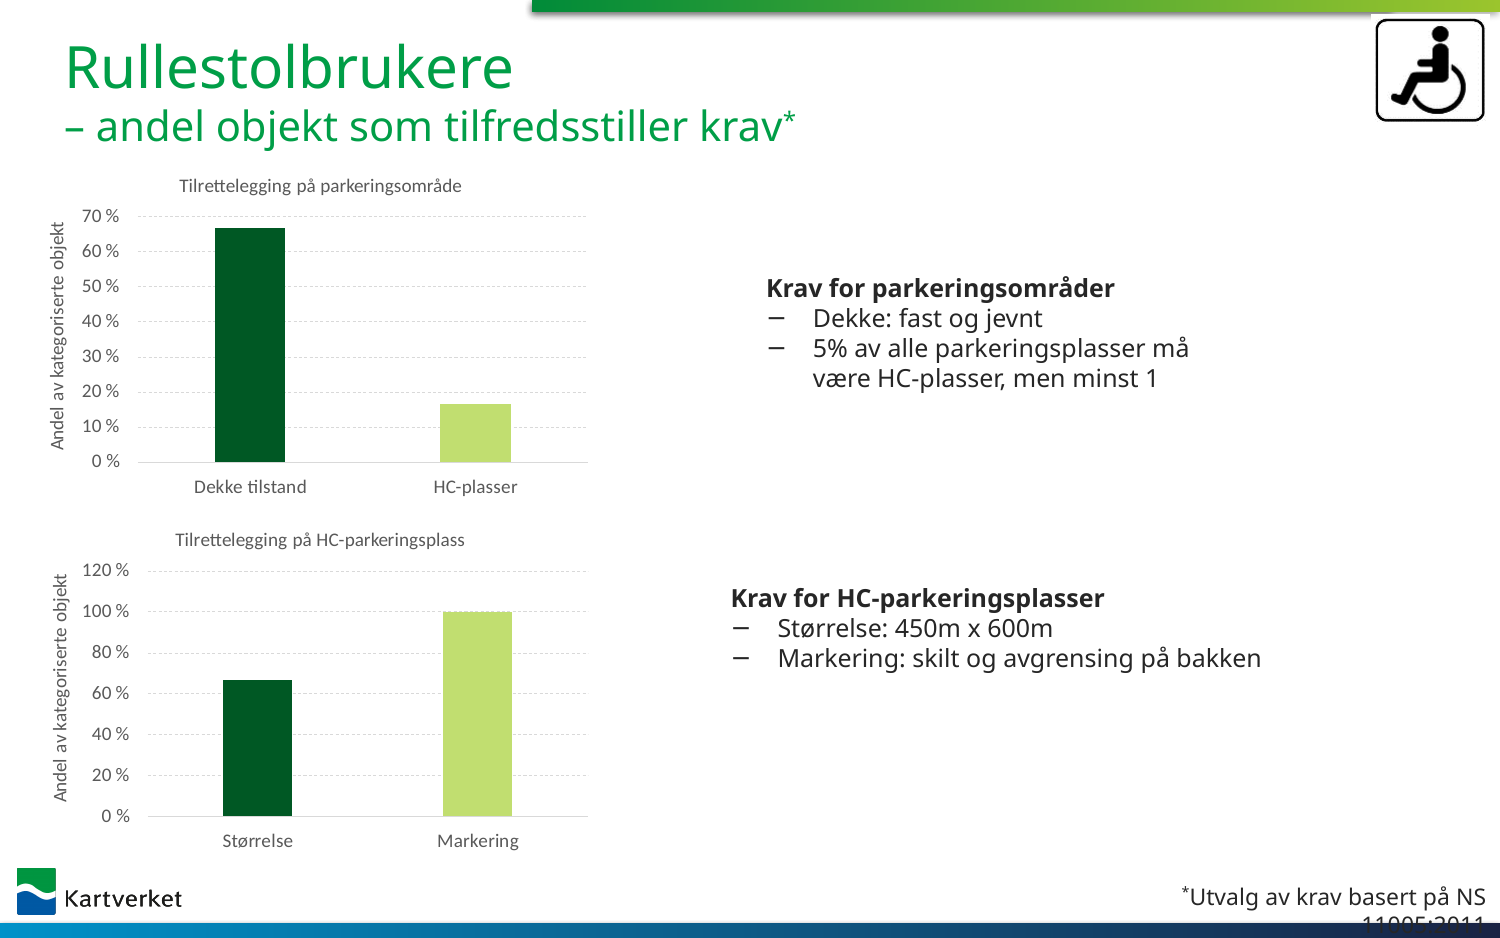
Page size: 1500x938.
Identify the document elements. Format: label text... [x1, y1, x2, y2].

text_box *Utvalg av krav basert på NS 11005:2011 [1068, 873, 1500, 938]
text_box Krav for parkeringsområder Dekke: fast og jevnt 5% av alle parkeringsplasser må være HC-plasser, men minst 1 [751, 264, 1232, 400]
text_box Krav for HC-parkeringsplasser Størrelse: 450m x 600m Markering: skilt og avgrensing på bakken [715, 574, 1278, 680]
text_box Rullestolbrukere – andel objekt som tilfredsstiller krav* [49, 23, 1431, 158]
picture [41, 520, 599, 859]
picture [1371, 13, 1491, 127]
picture [41, 166, 599, 505]
